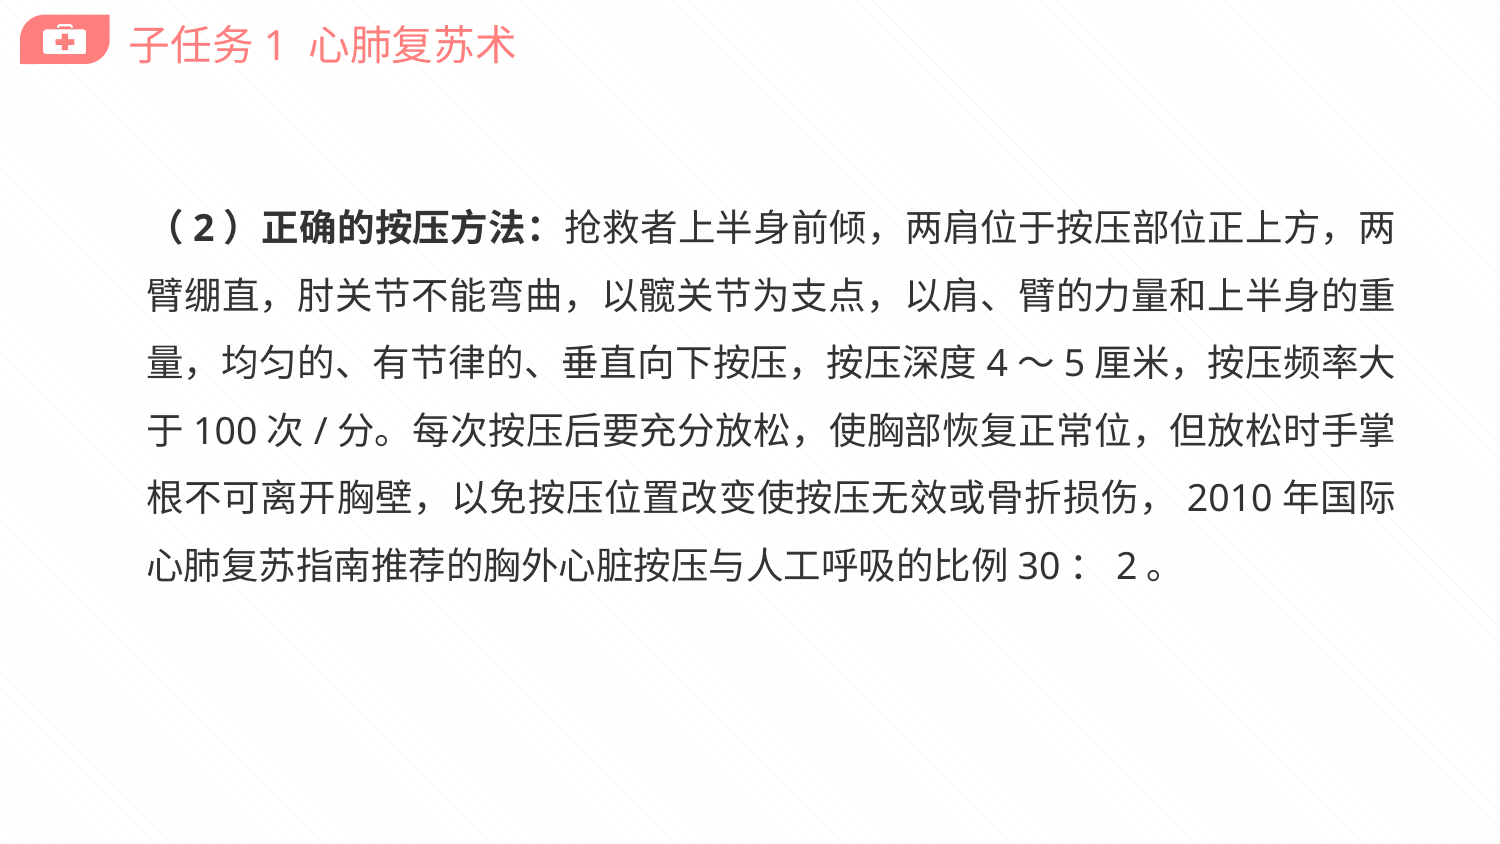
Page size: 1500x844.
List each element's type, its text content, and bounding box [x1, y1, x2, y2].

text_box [19, 11, 863, 78]
text_box （2）正确的按压方法：抢救者上半身前倾，两肩位于按压部位正上方，两臂绷直，肘关节不能弯曲，以髋关节为支点，以肩、臂的力量和上半身的重量，均匀的、有节律的、垂直向下按压，按压深度4～5厘米，按压频率大于100次/分。每次按压后要充分放松，使胸部恢复正常位，但放松时手掌根不可离开胸壁，以免按压位置改变使按压无效或骨折损伤，2010年国际心肺复苏指南推荐的胸外心脏按压与人工呼吸的比例30：2。 [131, 174, 1412, 595]
